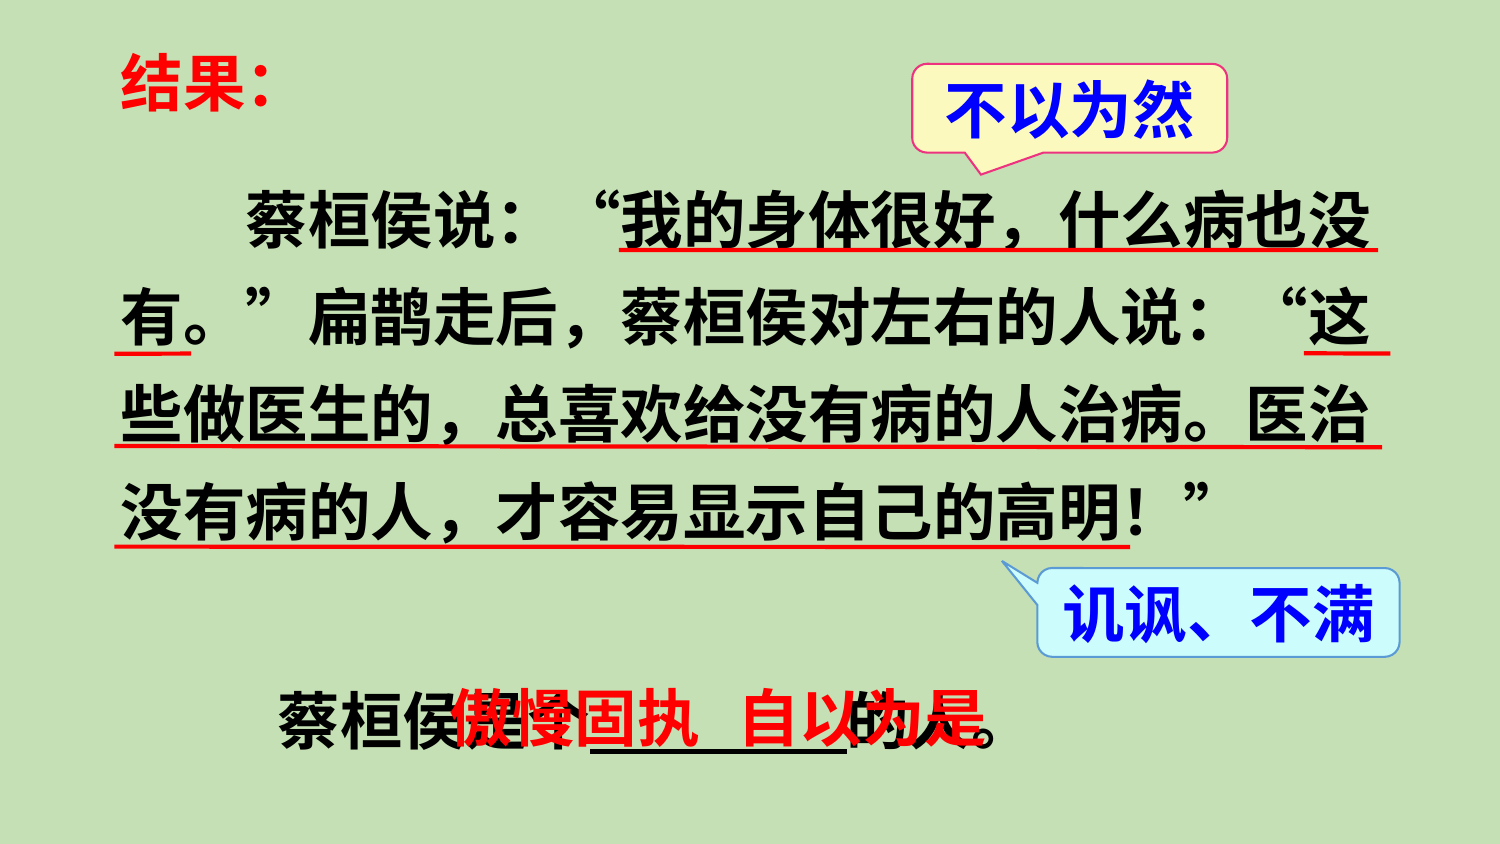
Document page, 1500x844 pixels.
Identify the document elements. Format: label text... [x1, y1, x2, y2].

text_box 讥讽、不满 [1001, 560, 1401, 658]
text_box 蔡桓侯是个 的人。 [266, 676, 1046, 763]
text_box 结果： [109, 38, 288, 125]
text_box 自以为是 [726, 673, 999, 760]
text_box 傲慢固执 [438, 673, 712, 760]
text_box 不以为然 [910, 62, 1229, 176]
text_box 蔡桓侯说：“我的身体很好，什么病也没有。”扁鹊走后，蔡桓侯对左右的人说：“这些做医生的，总喜欢给没有病的人治病。医治没有病的人，才容易显示自己的高明！” [109, 152, 1391, 554]
